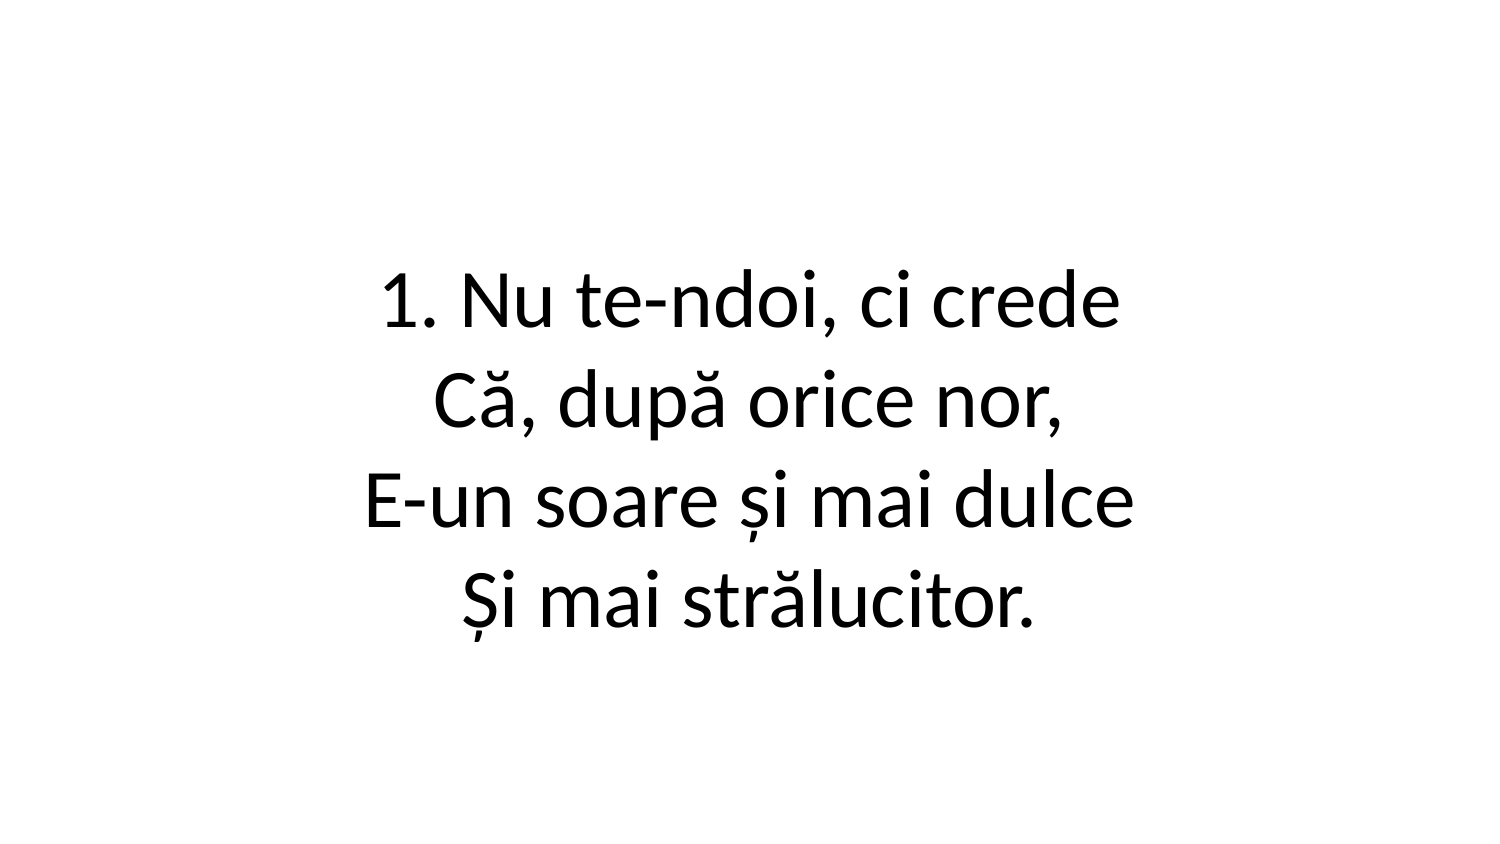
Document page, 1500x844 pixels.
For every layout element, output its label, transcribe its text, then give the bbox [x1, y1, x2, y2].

text_box 1. Nu te-ndoi, ci crede Că, după orice nor, E-un soare și mai dulce Și mai strălucitor. [348, 192, 1152, 652]
